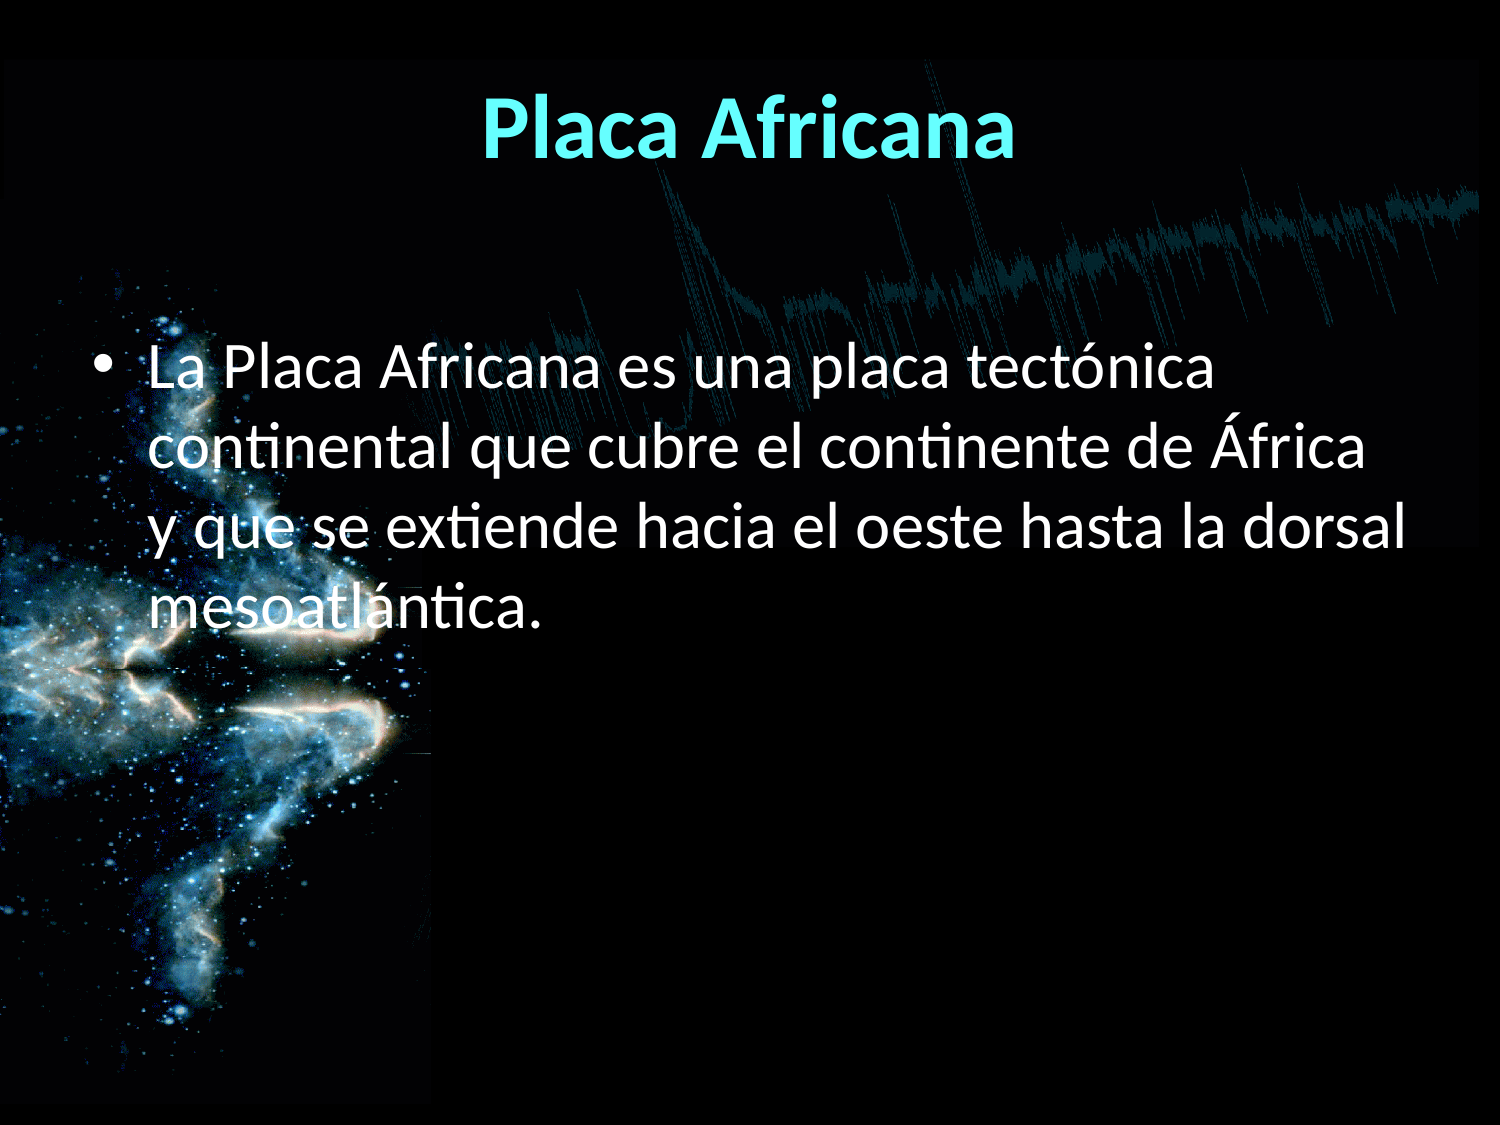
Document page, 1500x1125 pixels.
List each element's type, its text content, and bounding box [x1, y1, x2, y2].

picture [0, 0, 1500, 1125]
title Placa Africana [75, 45, 1425, 200]
list La Placa Africana es una placa tectónica continental que cubre el continente de África y que se extiende hacia el oeste hasta la dorsal mesoatlántica. [76, 314, 1427, 787]
